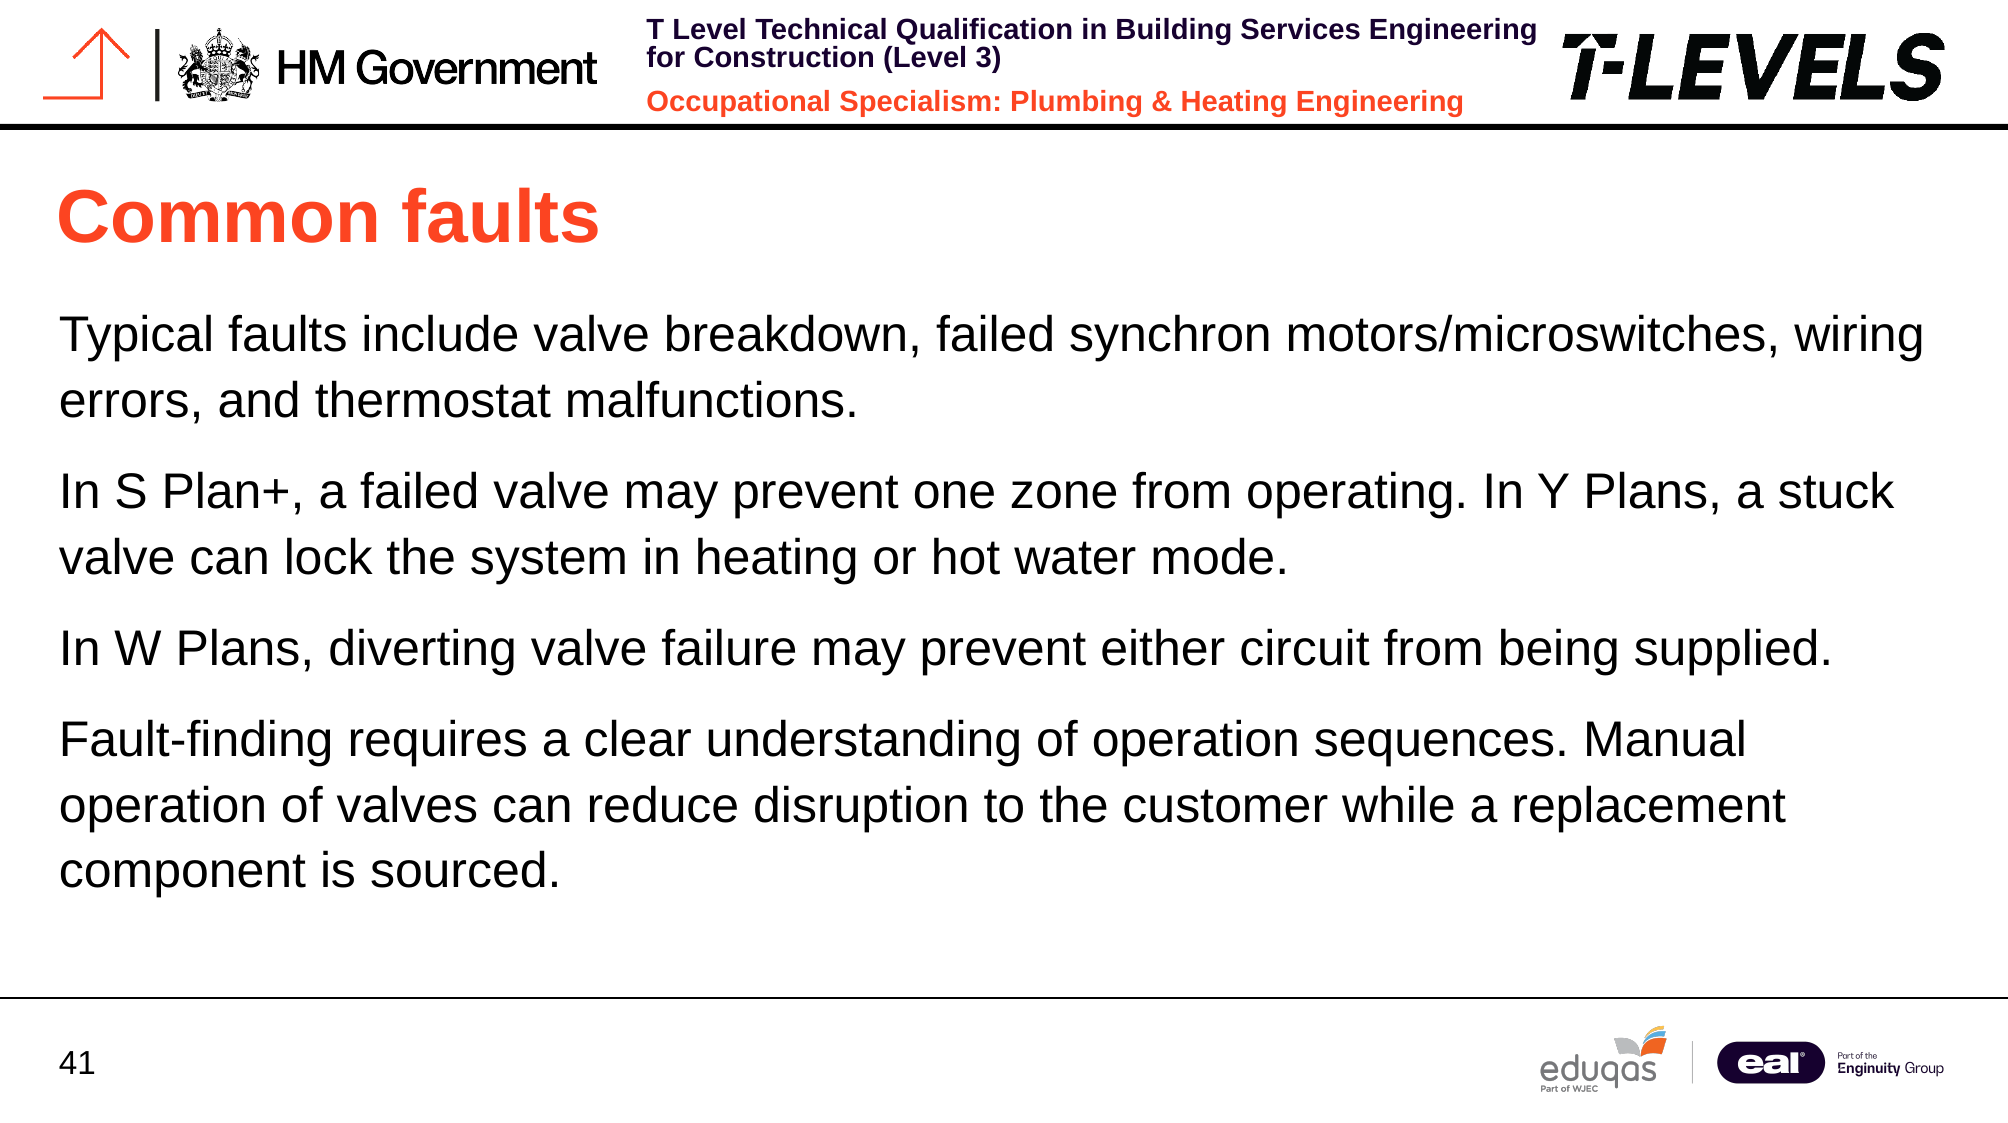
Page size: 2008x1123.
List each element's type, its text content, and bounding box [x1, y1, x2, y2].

picture [155, 28, 597, 102]
picture [1535, 1021, 1949, 1097]
title Common faults [41, 111, 1949, 314]
list Typical faults include valve breakdown, failed synchron motors/microswitches, wiring errors, and thermostat malfunctions. In S Plan+, a failed valve may prevent one zone from operating. In Y Plans, a stuck valve can lock the system in heating or hot water mode. In W Plans, diverting valve failure may prevent either circuit from being supplied. Fault-finding requires a clear understanding of operation sequences. Manual operation of valves can reduce disruption to the customer while a replacement component is sourced. [59, 295, 1949, 975]
picture [1543, 25, 1964, 108]
picture [38, 27, 136, 100]
